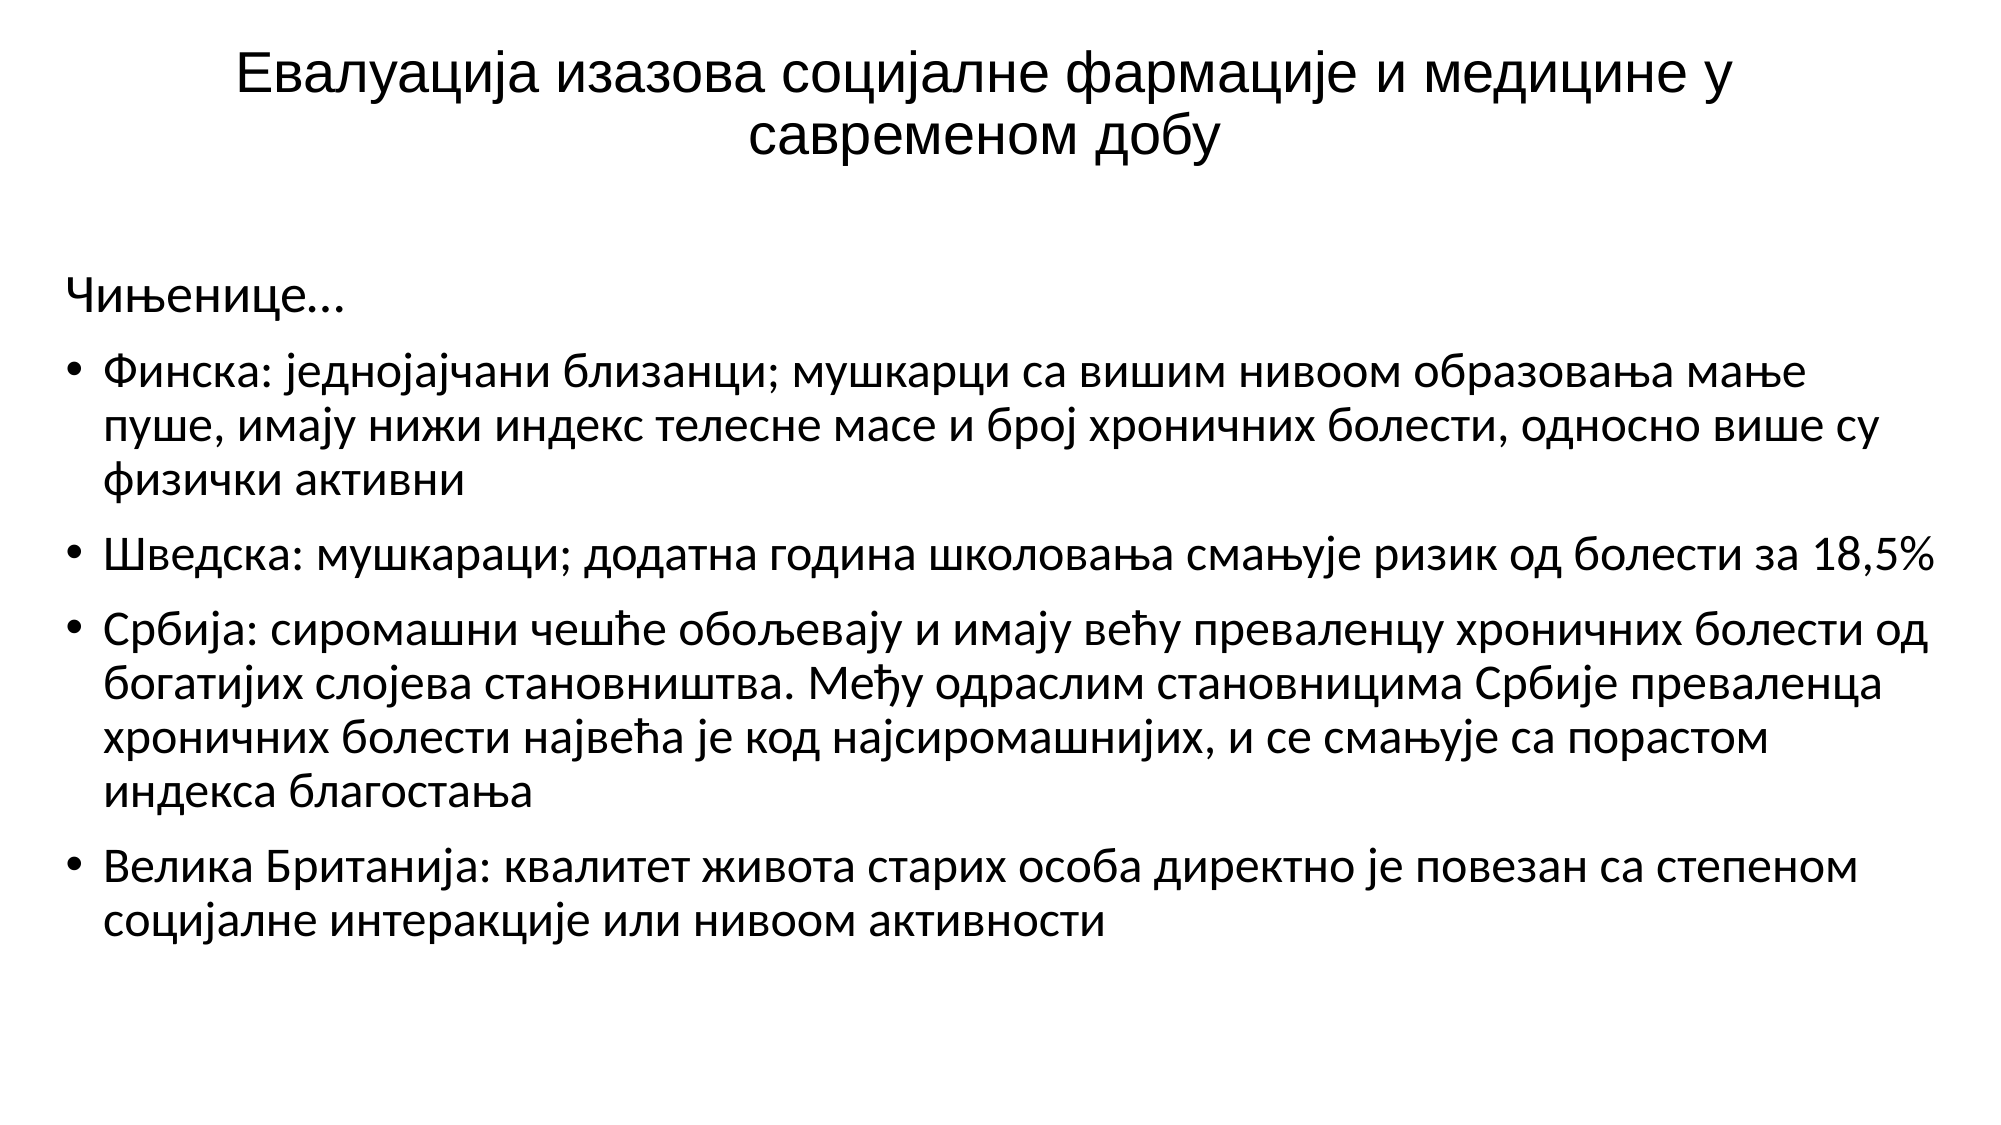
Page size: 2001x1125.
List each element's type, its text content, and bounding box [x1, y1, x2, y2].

list Чињенице… Финска: једнојајчани близанци; мушкарци са вишим нивоом образовања мање пуше, имају нижи индекс телесне масе и број хроничних болести, односно више су физички активни Шведскa: мушкараци; додатна година школовања смањује ризик од болести за 18,5% Србија: сиромашни чешће обољевају и имају већу преваленцу хроничних болести од богатијих слојева становништва. Међу одраслим становницима Србије преваленца хроничних болести највећа je код најсиромашнијих, и се смањује са порастом индекса благостања Велика Британија: квалитет живота старих особа директно је повезан са степеном социјалне интеракције или нивоом активности [50, 257, 1955, 988]
title Евалуација изазова социјалне фармације и медицине у савременом добу [122, 35, 1848, 175]
